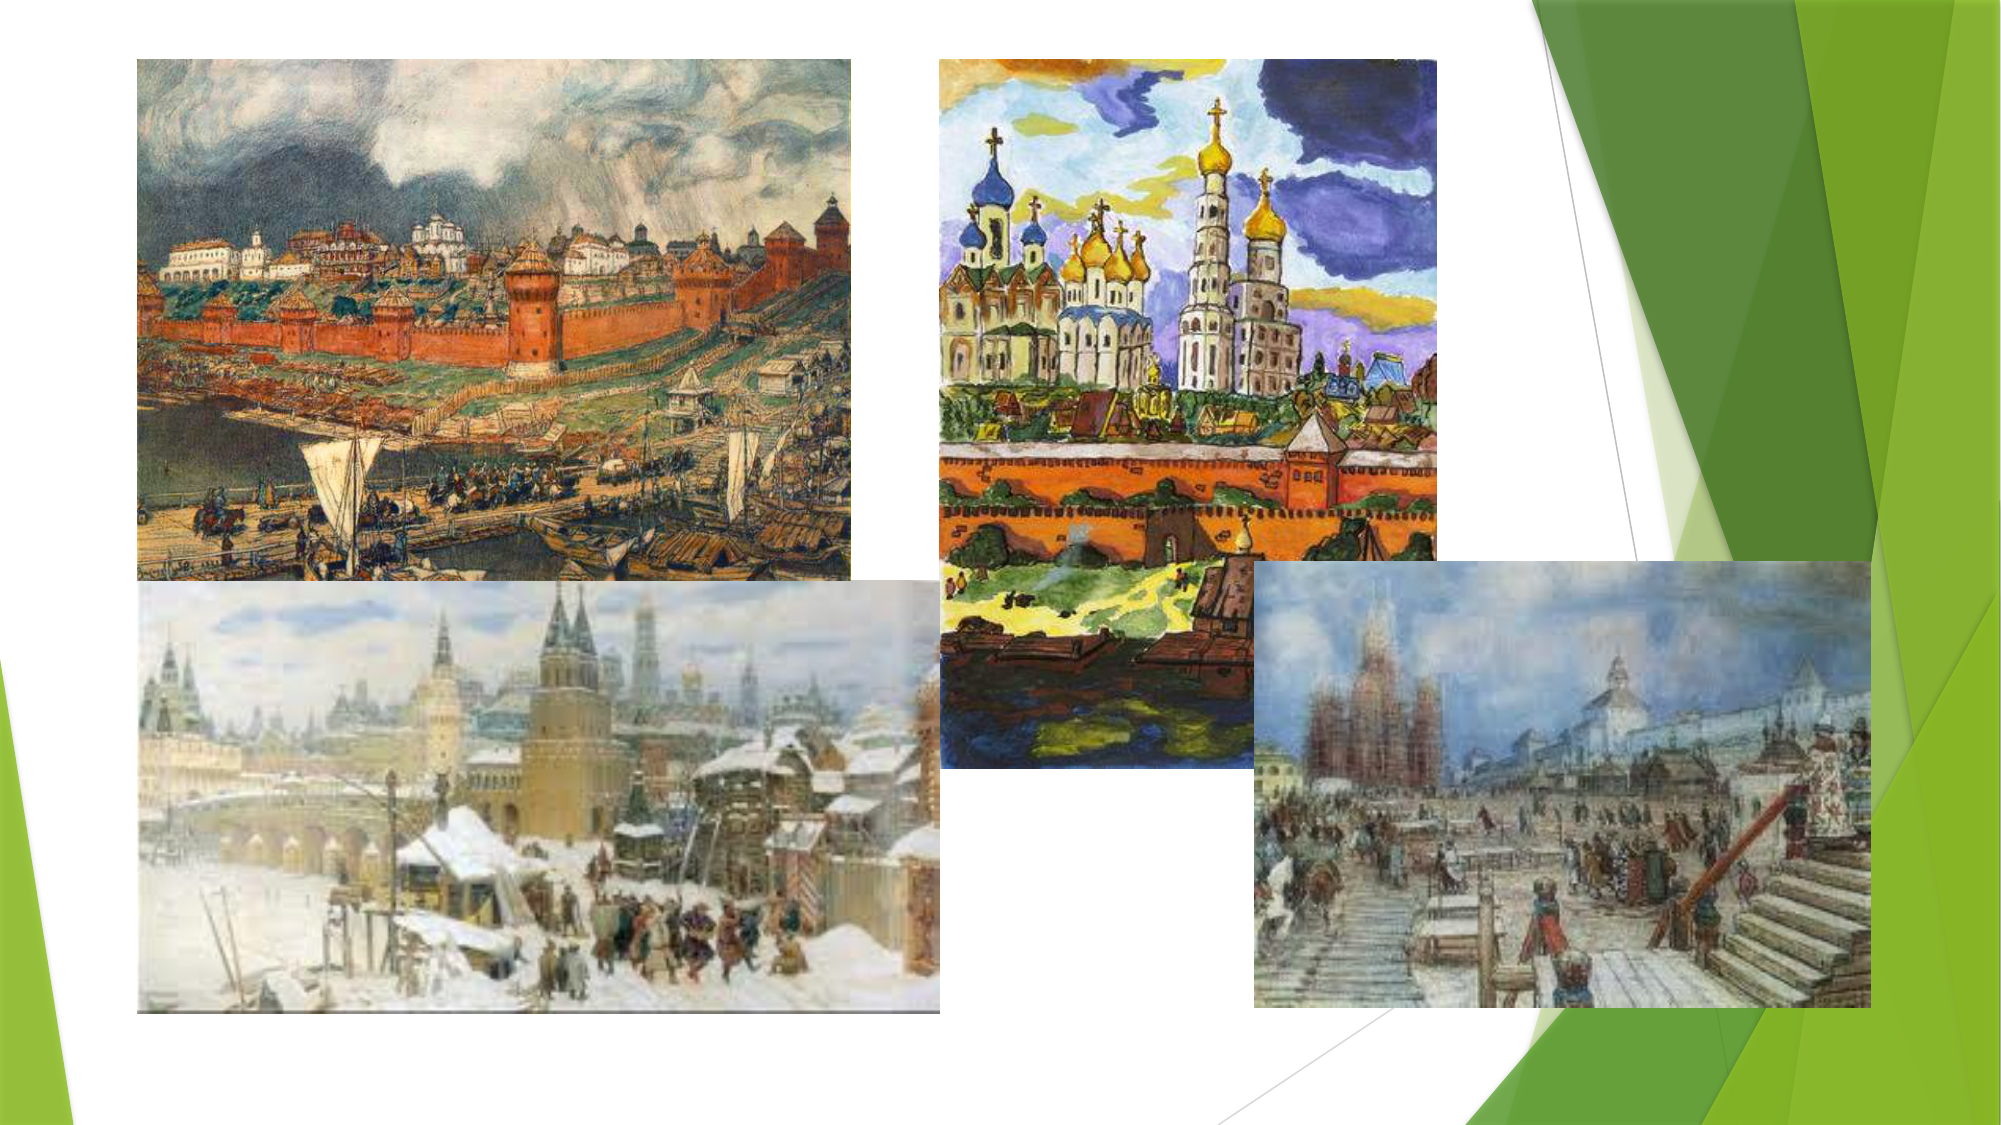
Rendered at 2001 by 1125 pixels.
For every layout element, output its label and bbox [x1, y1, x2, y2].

picture [136, 59, 1872, 1014]
